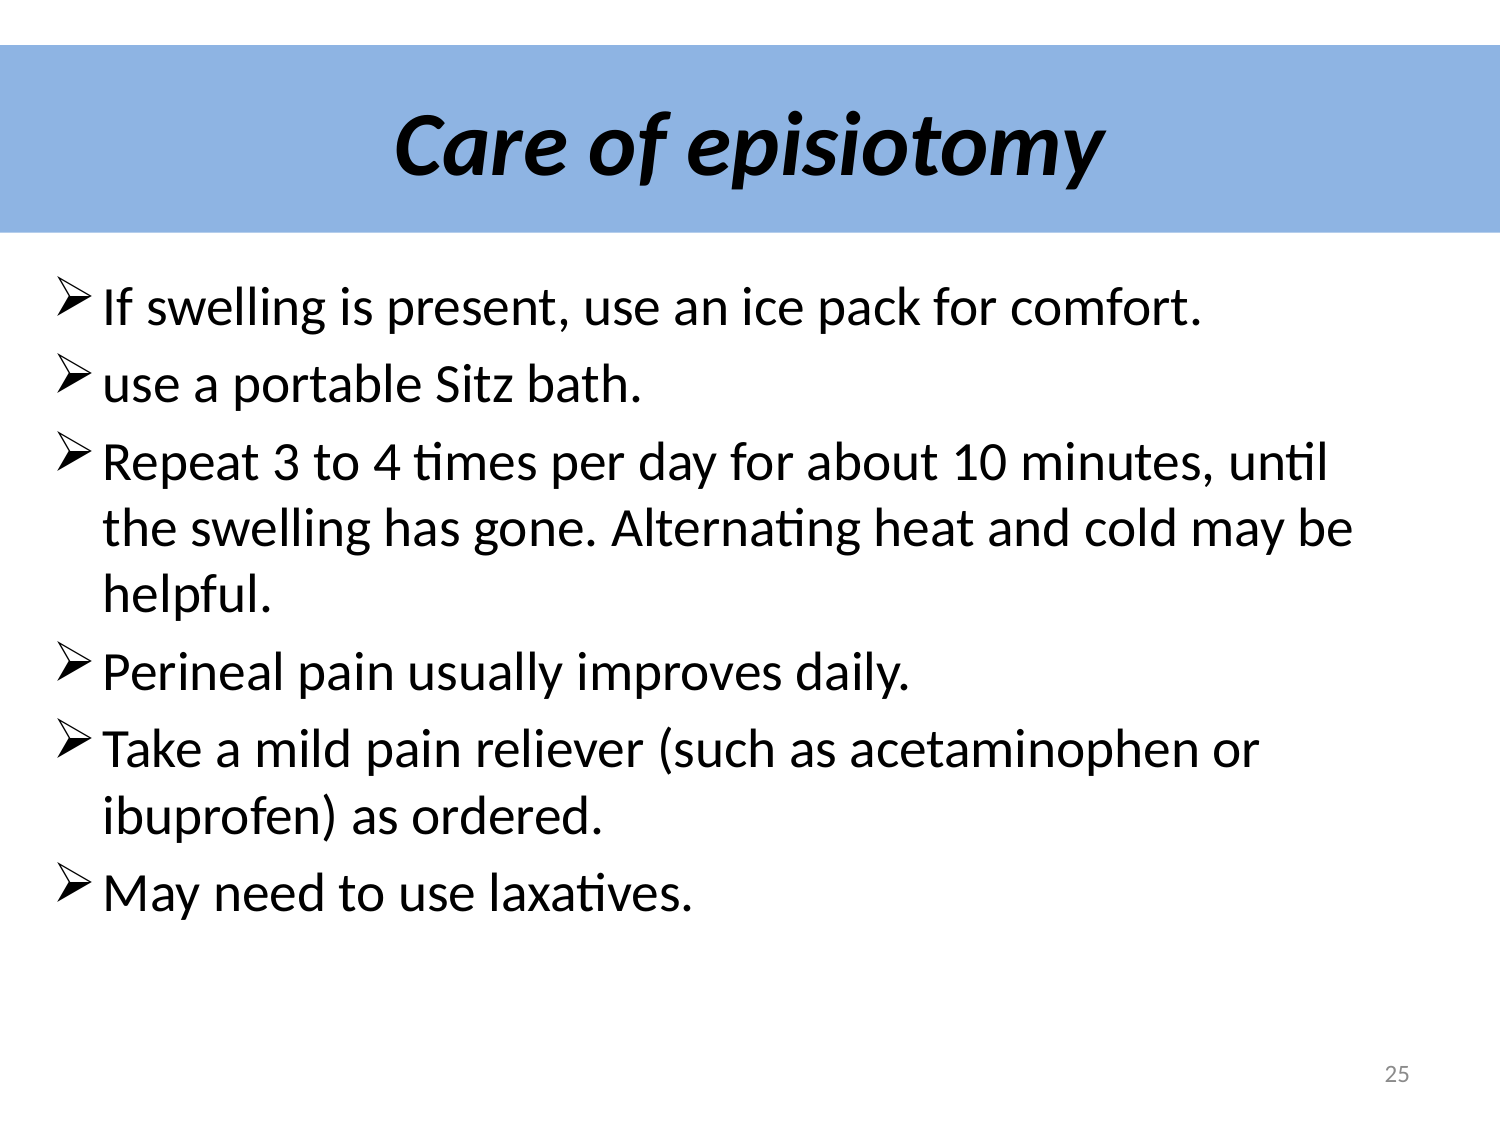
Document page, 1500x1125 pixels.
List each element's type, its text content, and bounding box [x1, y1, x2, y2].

list If swelling is present, use an ice pack for comfort. use a portable Sitz bath. Repeat 3 to 4 times per day for about 10 minutes, until the swelling has gone. Alternating heat and cold may be helpful. Perineal pain usually improves daily. Take a mild pain reliever (such as acetaminophen or ibuprofen) as ordered. May need to use laxatives. [37, 262, 1425, 1005]
slide_number 25 [1074, 1042, 1425, 1103]
title Care of episiotomy [0, 45, 1500, 233]
